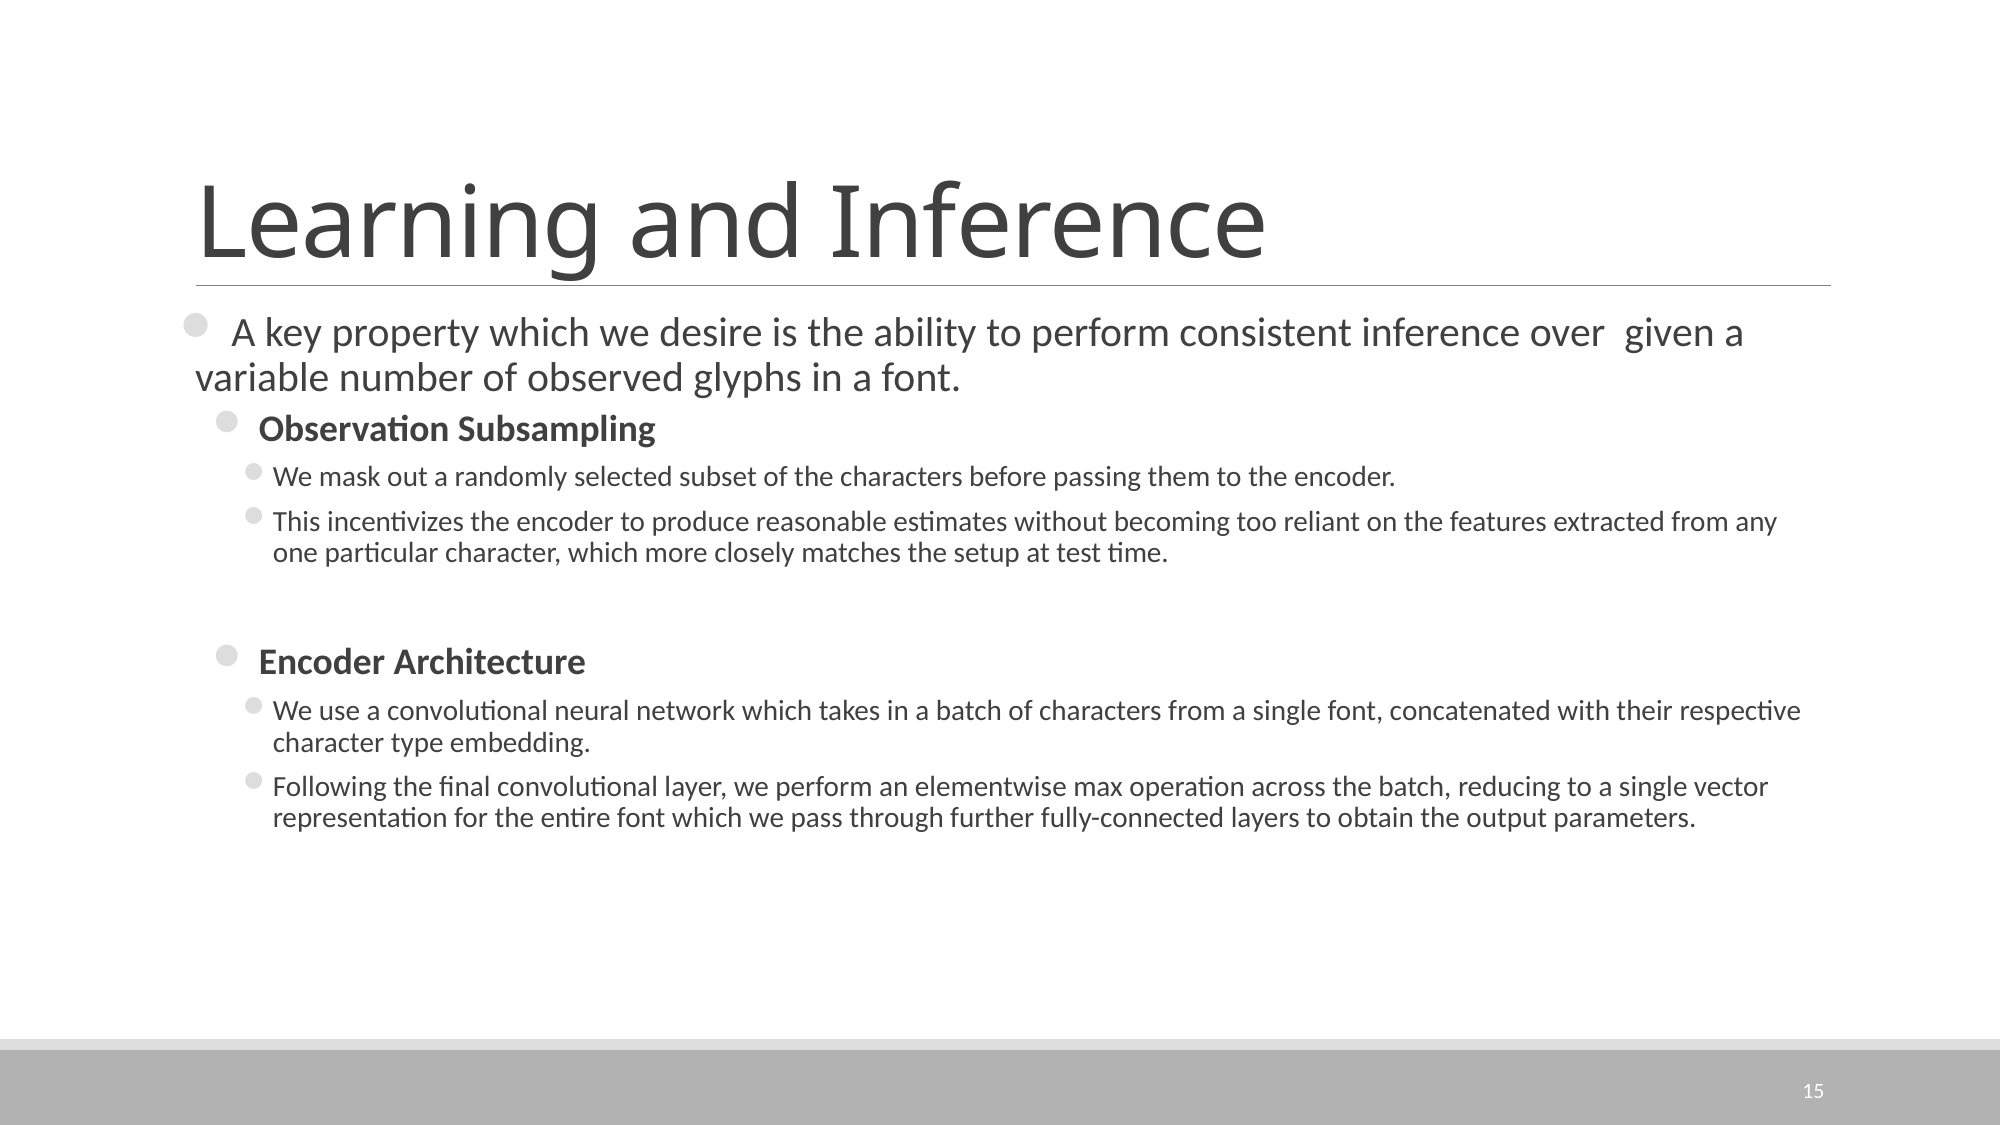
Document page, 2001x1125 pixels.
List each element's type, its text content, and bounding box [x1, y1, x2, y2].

title Learning and Inference [180, 47, 1830, 285]
slide_number 15 [1624, 1059, 1840, 1120]
